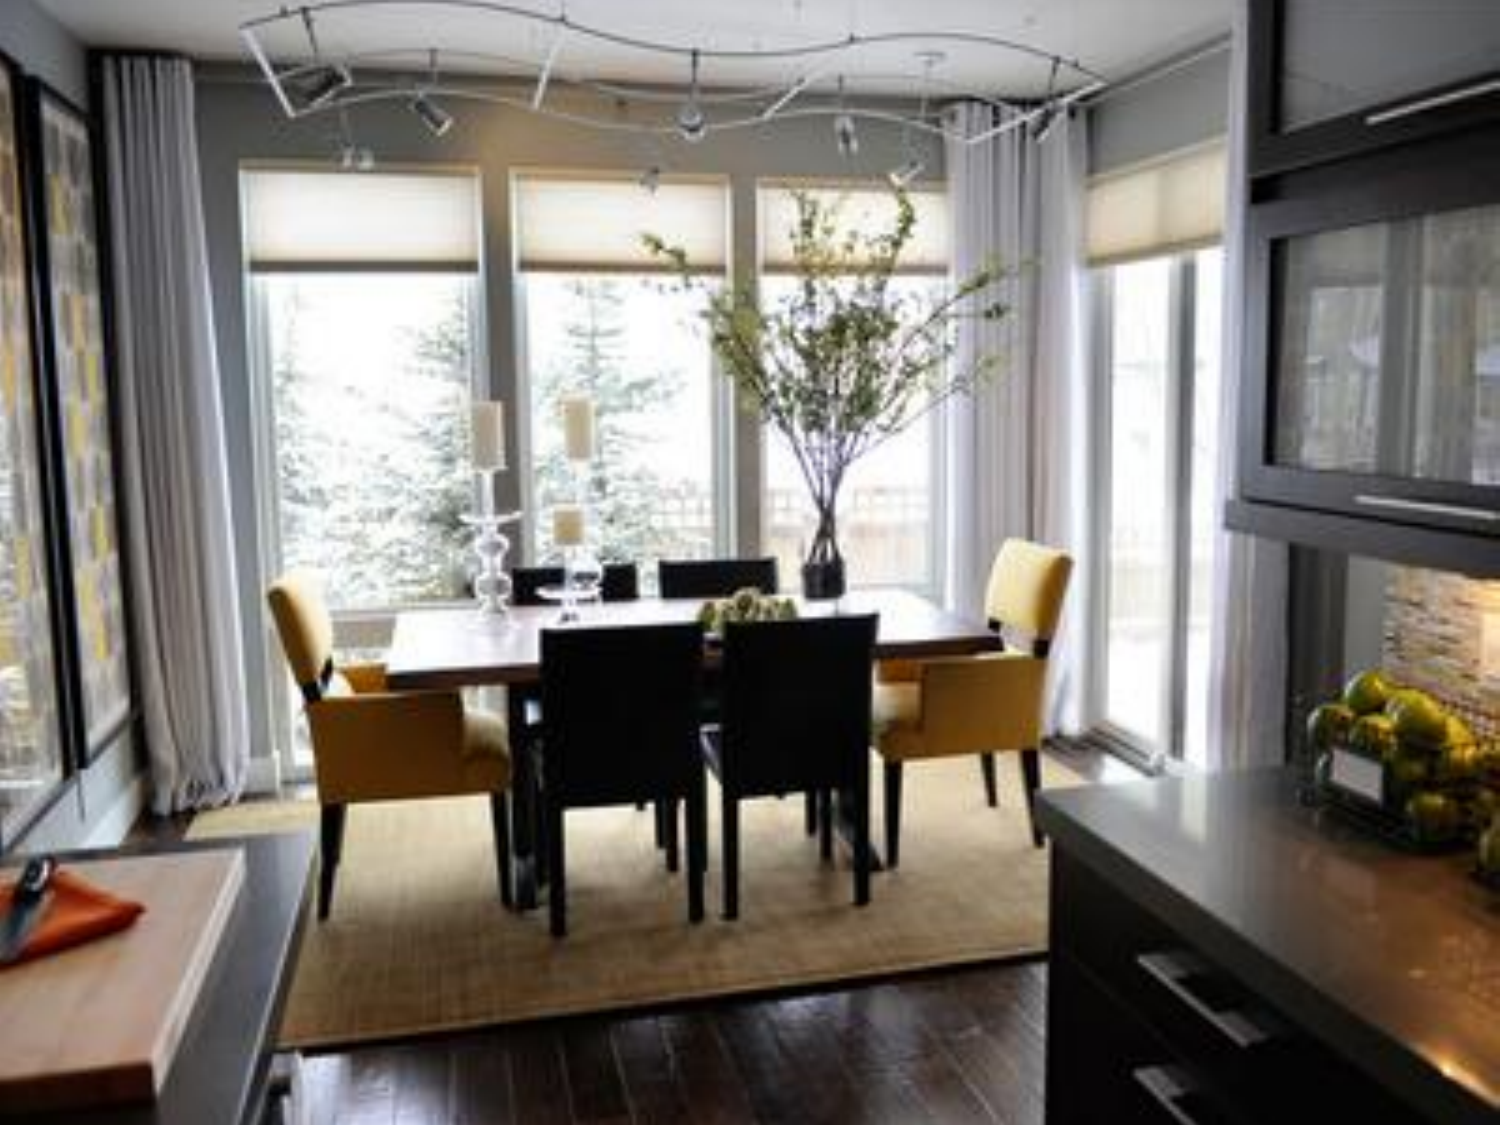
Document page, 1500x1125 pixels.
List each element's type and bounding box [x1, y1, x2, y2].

text_box [0, 0, 1500, 1125]
